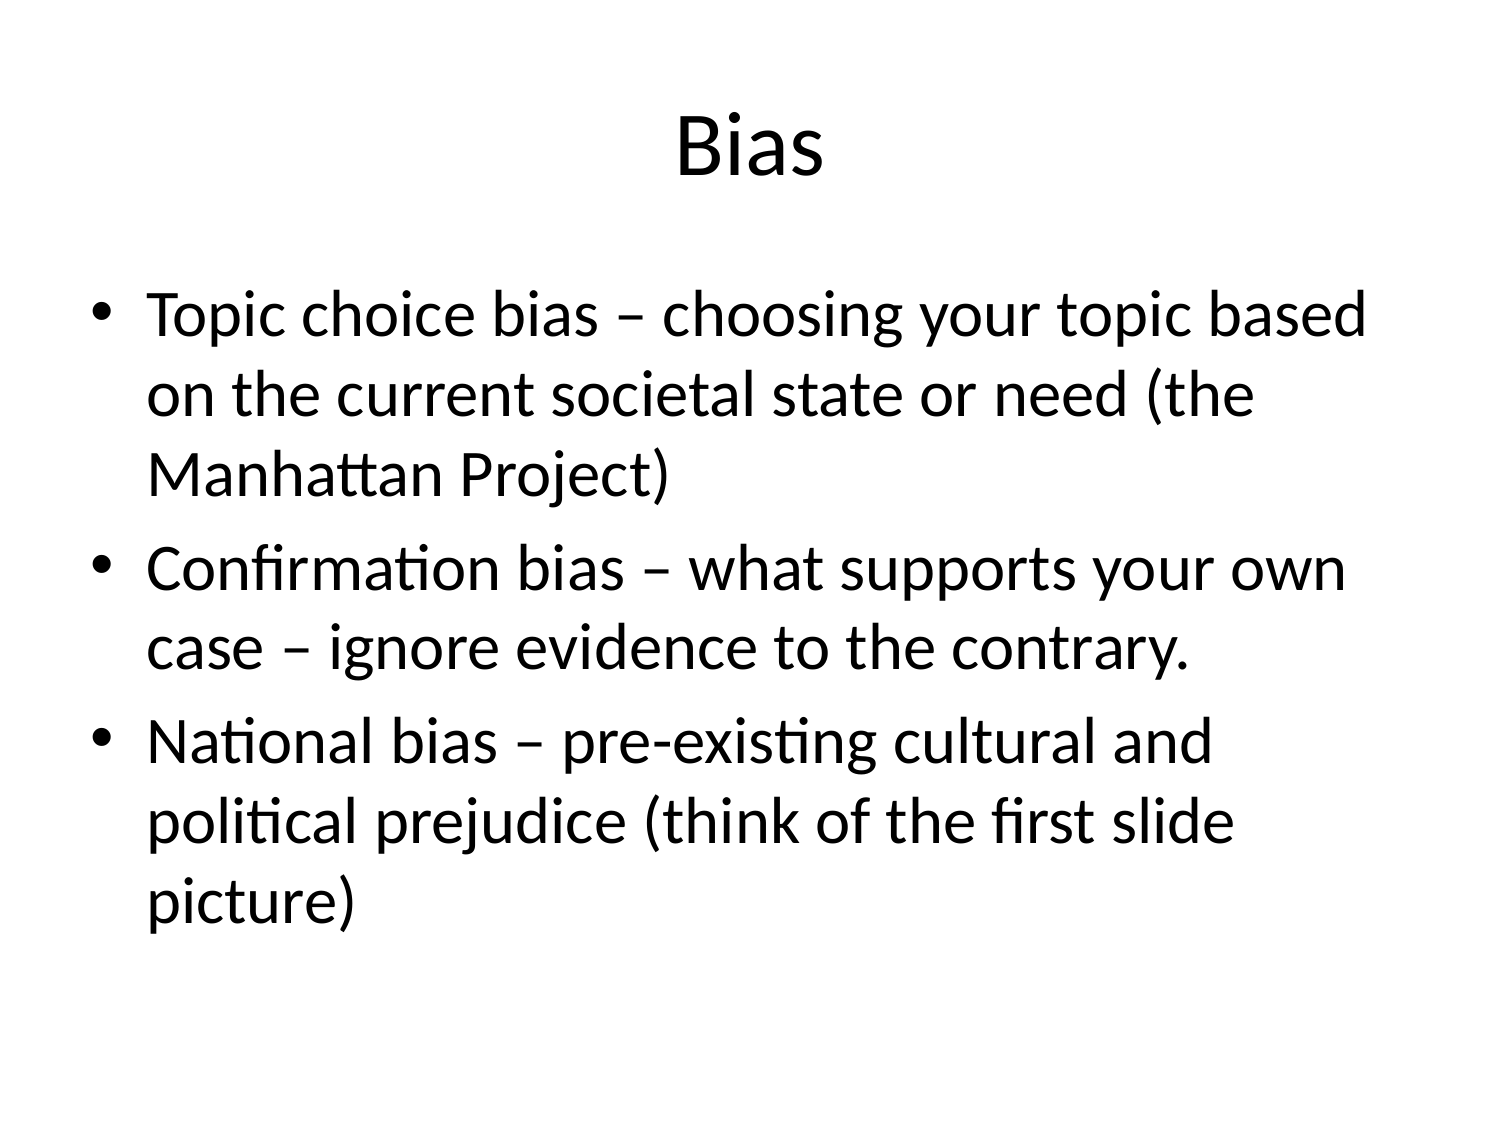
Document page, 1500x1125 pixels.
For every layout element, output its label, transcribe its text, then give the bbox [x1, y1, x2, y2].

list Topic choice bias – choosing your topic based on the current societal state or need (the Manhattan Project) Confirmation bias – what supports your own case – ignore evidence to the contrary. National bias – pre-existing cultural and political prejudice (think of the first slide picture) [75, 262, 1425, 1005]
title Bias [75, 45, 1425, 233]
